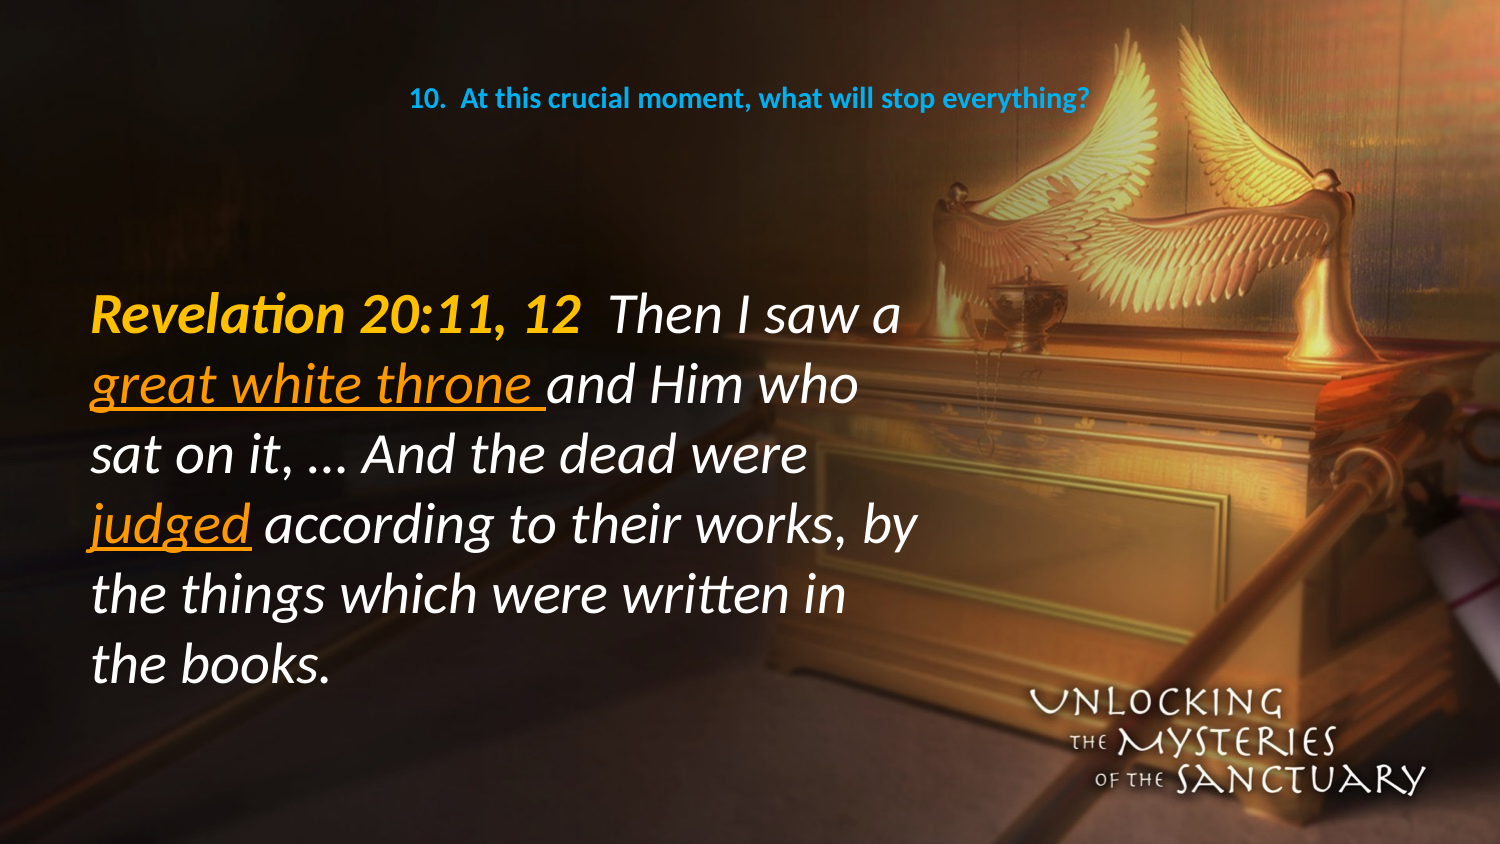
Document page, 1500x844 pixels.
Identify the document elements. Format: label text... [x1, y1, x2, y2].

title 10. At this crucial moment, what will stop everything? [75, 33, 1425, 175]
list Revelation 20:11, 12 Then I saw a great white throne and Him who sat on it, … And the dead were judged according to their works, by the things which were written in the books. [75, 267, 937, 754]
picture [0, 0, 1500, 844]
